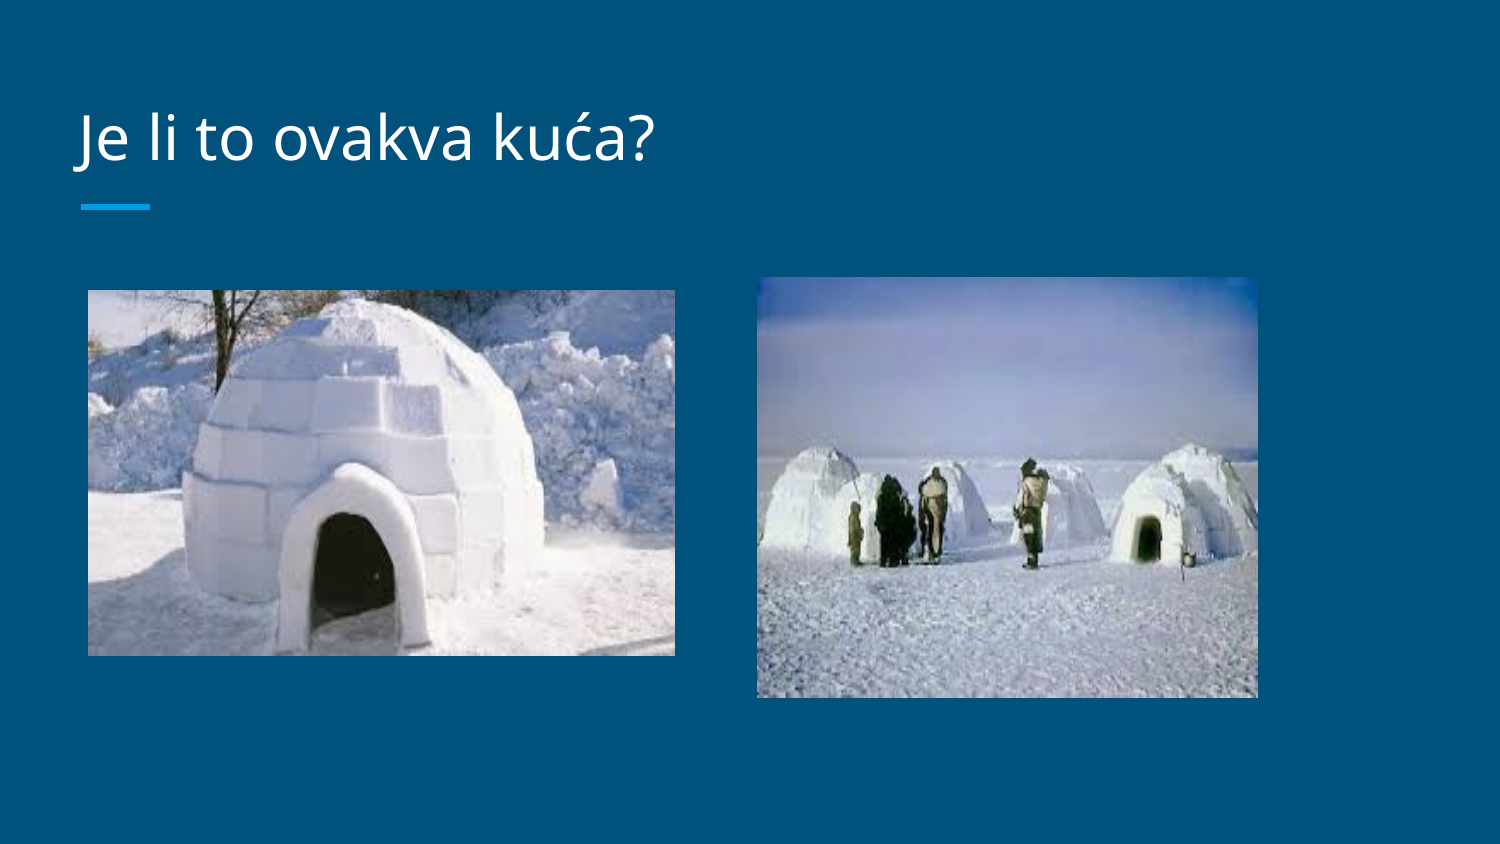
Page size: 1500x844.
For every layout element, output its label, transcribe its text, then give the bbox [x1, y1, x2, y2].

title Je li to ovakva kuća? [63, 75, 1437, 188]
picture [758, 278, 1257, 697]
picture [89, 291, 674, 655]
